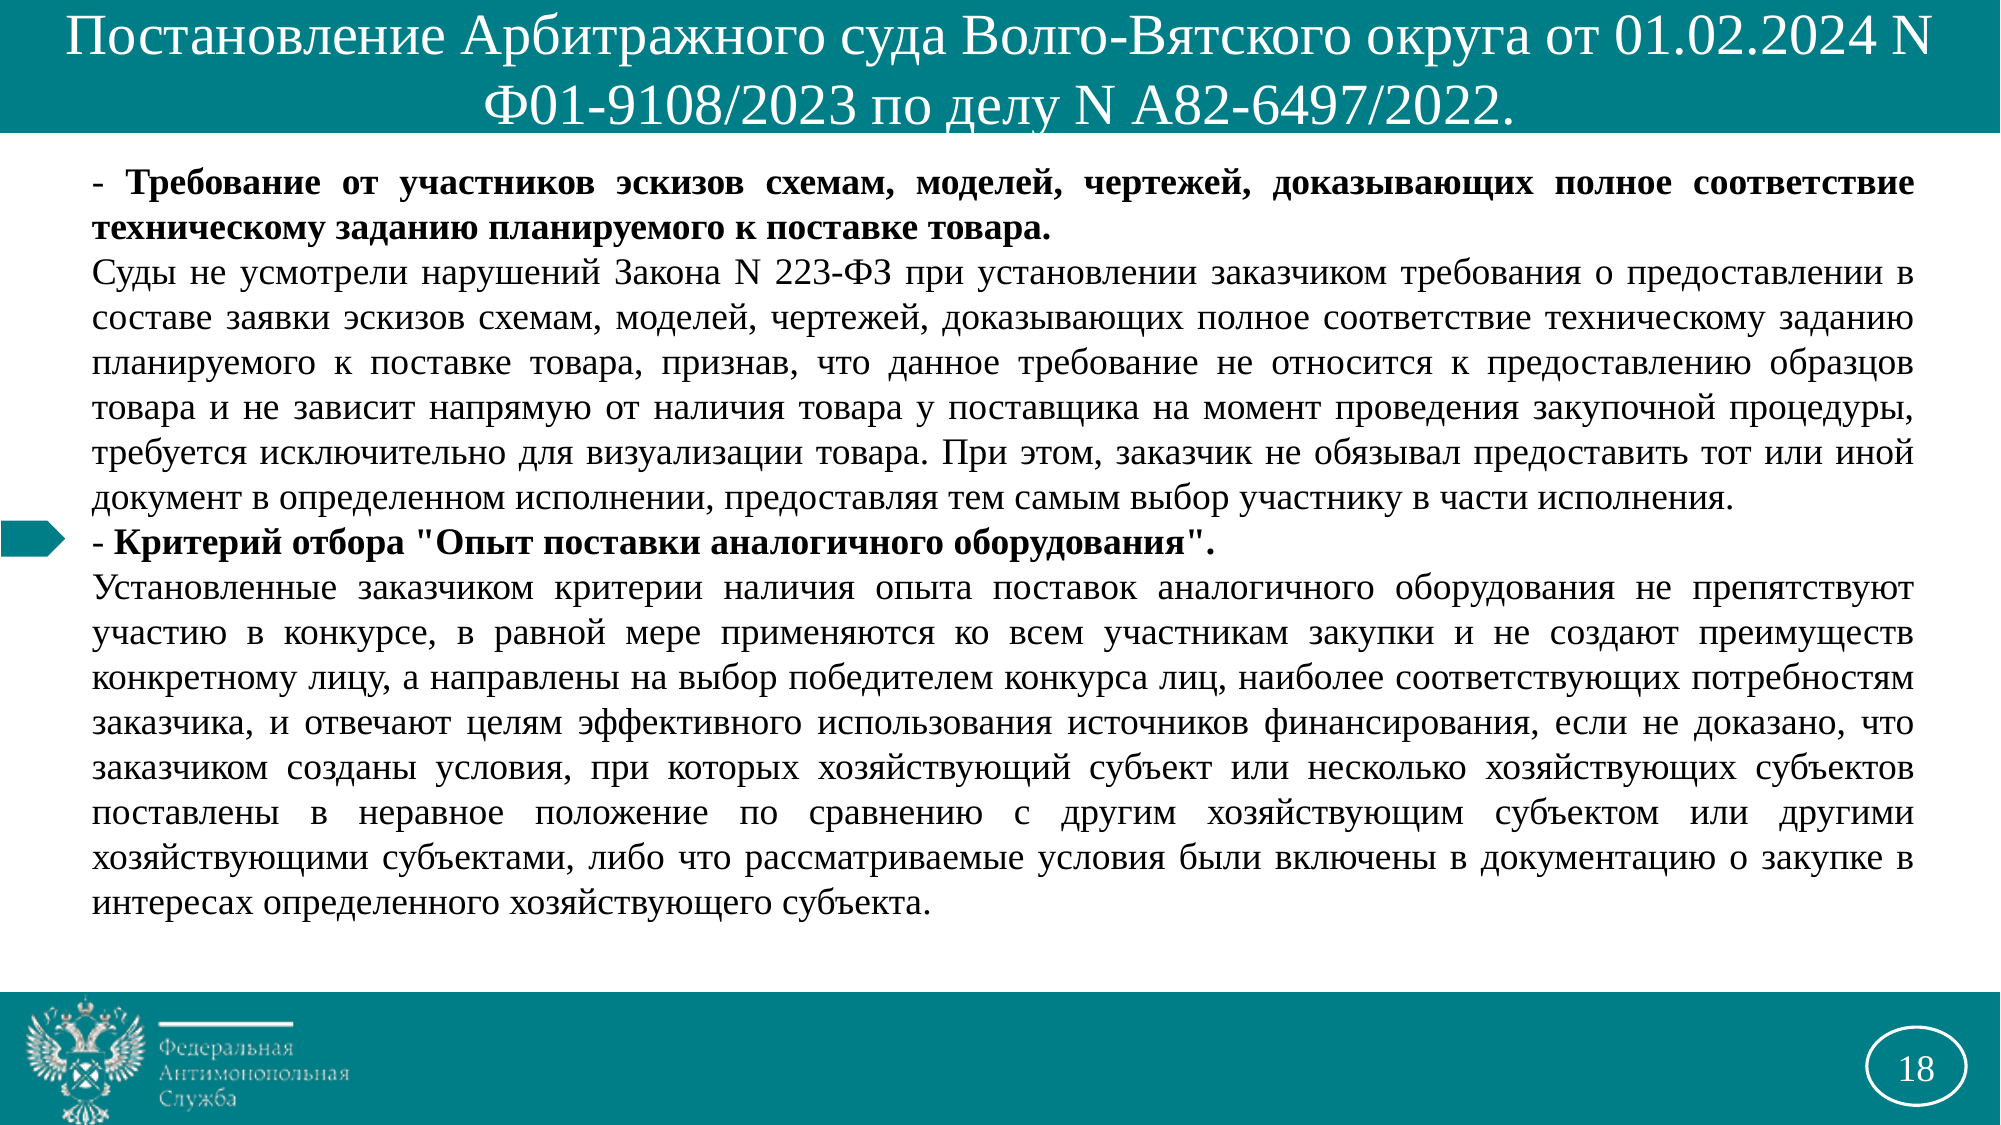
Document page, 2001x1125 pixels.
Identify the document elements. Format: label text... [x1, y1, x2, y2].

text_box [10, 132, 1967, 328]
text_box 18 [1865, 1026, 1968, 1107]
text_box [0, 991, 2000, 1125]
text_box [0, 518, 69, 559]
picture [25, 994, 350, 1125]
text_box - Требование от участников эскизов схемам, моделей, чертежей, доказывающих полное соответствие техническому заданию планируемого к поставке товара. Суды не усмотрели нарушений Закона N 223-ФЗ при установлении заказчиком требования о предоставлении в составе заявки эскизов схемам, моделей, чертежей, доказывающих полное соответствие техническому заданию планируемого к поставке товара, признав, что данное требование не относится к предоставлению образцов товара и не зависит напрямую от наличия товара у поставщика на момент проведения закупочной процедуры, требуется исключительно для визуализации товара. При этом, заказчик не обязывал предоставить тот или иной документ в определенном исполнении, предоставляя тем самым выбор участнику в части исполнения. - Критерий отбора "Опыт поставки аналогичного оборудования". Установленные заказчиком критерии наличия опыта поставок аналогичного оборудования не препятствуют участию в конкурсе, в равной мере применяются ко всем участникам закупки и не создают преимуществ конкретному лицу, а направлены на выбор победителем конкурса лиц, наиболее соответствующих потребностям заказчика, и отвечают целям эффективного использования источников финансирования, если не доказано, что заказчиком созданы условия, при которых хозяйствующий субъект или несколько хозяйствующих субъектов поставлены в неравное положение по сравнению с другим хозяйствующим субъектом или другими хозяйствующими субъектами, либо что рассматриваемые условия были включены в документацию о закупке в интересах определенного хозяйствующего субъекта. [77, 149, 1932, 930]
text_box Постановление Арбитражного суда Волго-Вятского округа от 01.02.2024 N Ф01-9108/2023 по делу N А82-6497/2022. [0, 0, 2000, 134]
